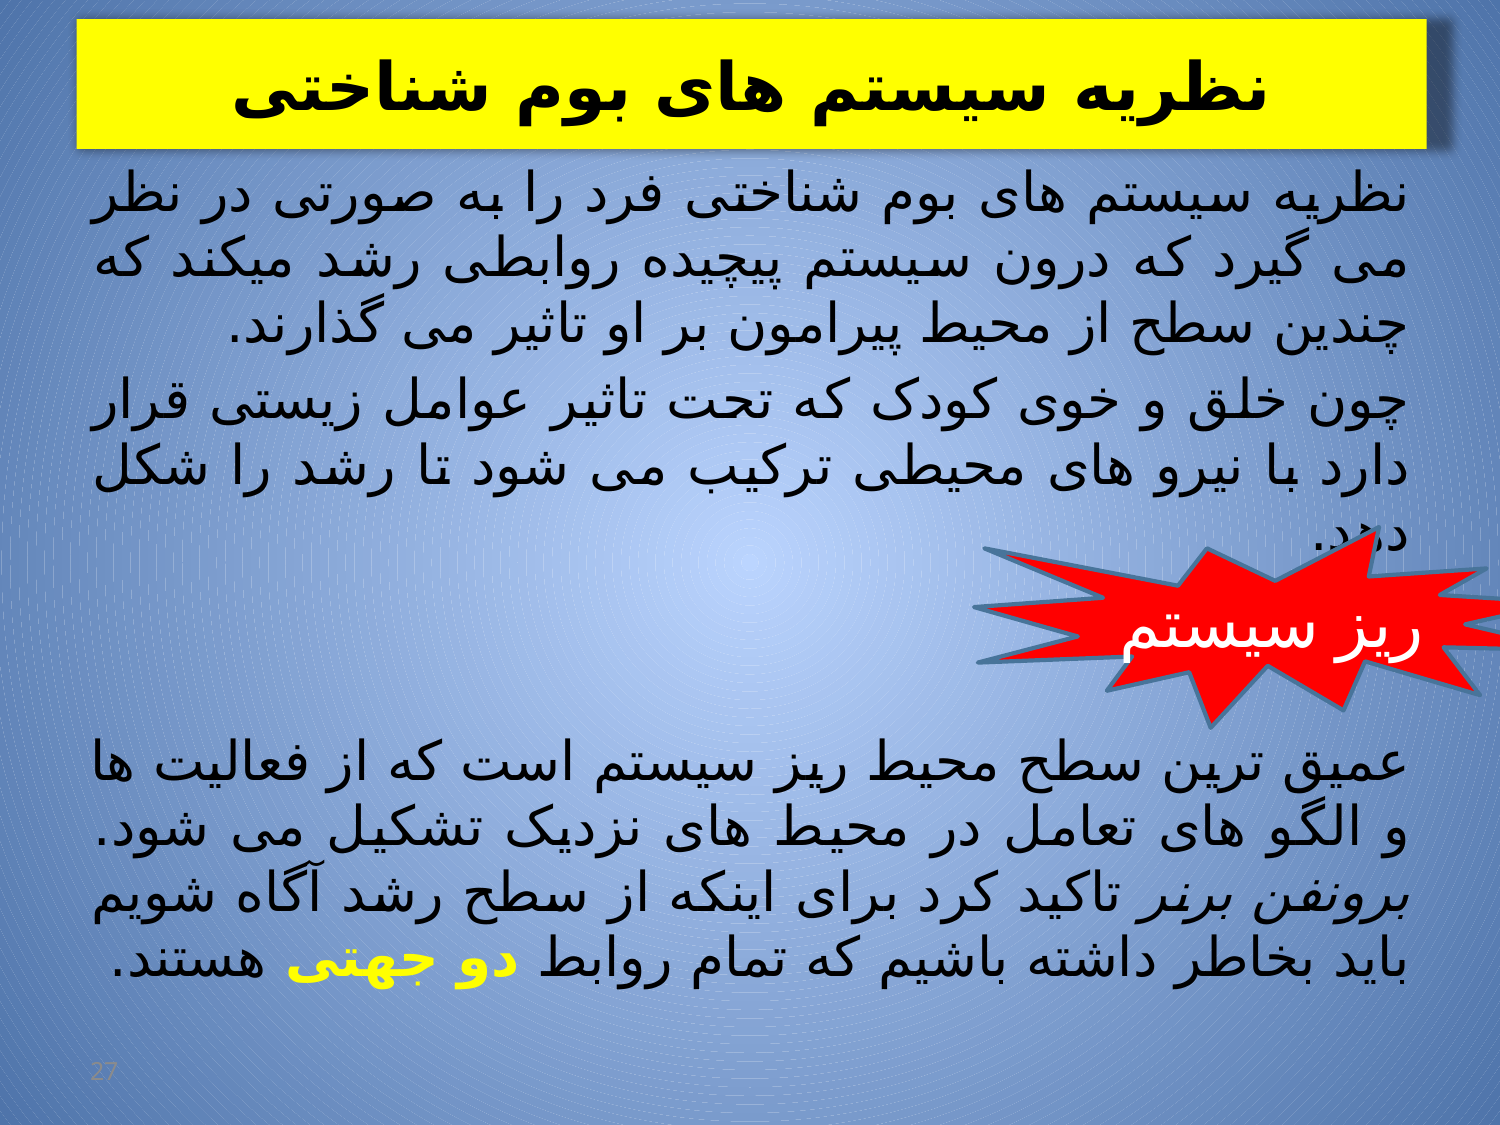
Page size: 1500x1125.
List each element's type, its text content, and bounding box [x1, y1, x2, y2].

list نظریه سیستم های بوم شناختی فرد را به صورتی در نظر می گیرد که درون سیستم پیچیده روابطی رشد میکند که چندین سطح از محیط پیرامون بر او تاثیر می گذارند. چون خلق و خوی کودک که تحت تاثیر عوامل زیستی قرار دارد با نیرو های محیطی ترکیب می شود تا رشد را شکل دهد. عمیق ترین سطح محیط ریز سیستم است که از فعالیت ها و الگو های تعامل در محیط های نزدیک تشکیل می شود. برونفن برنر تاکید کرد برای اینکه از سطح رشد آگاه شویم باید بخاطر داشته باشیم که تمام روابط دو جهتی هستند. [75, 149, 1425, 1059]
slide_number 27 [75, 1042, 425, 1103]
title نظریه سیستم های بوم شناختی [76, 19, 1427, 149]
text_box ریز سیستم [971, 525, 1500, 730]
